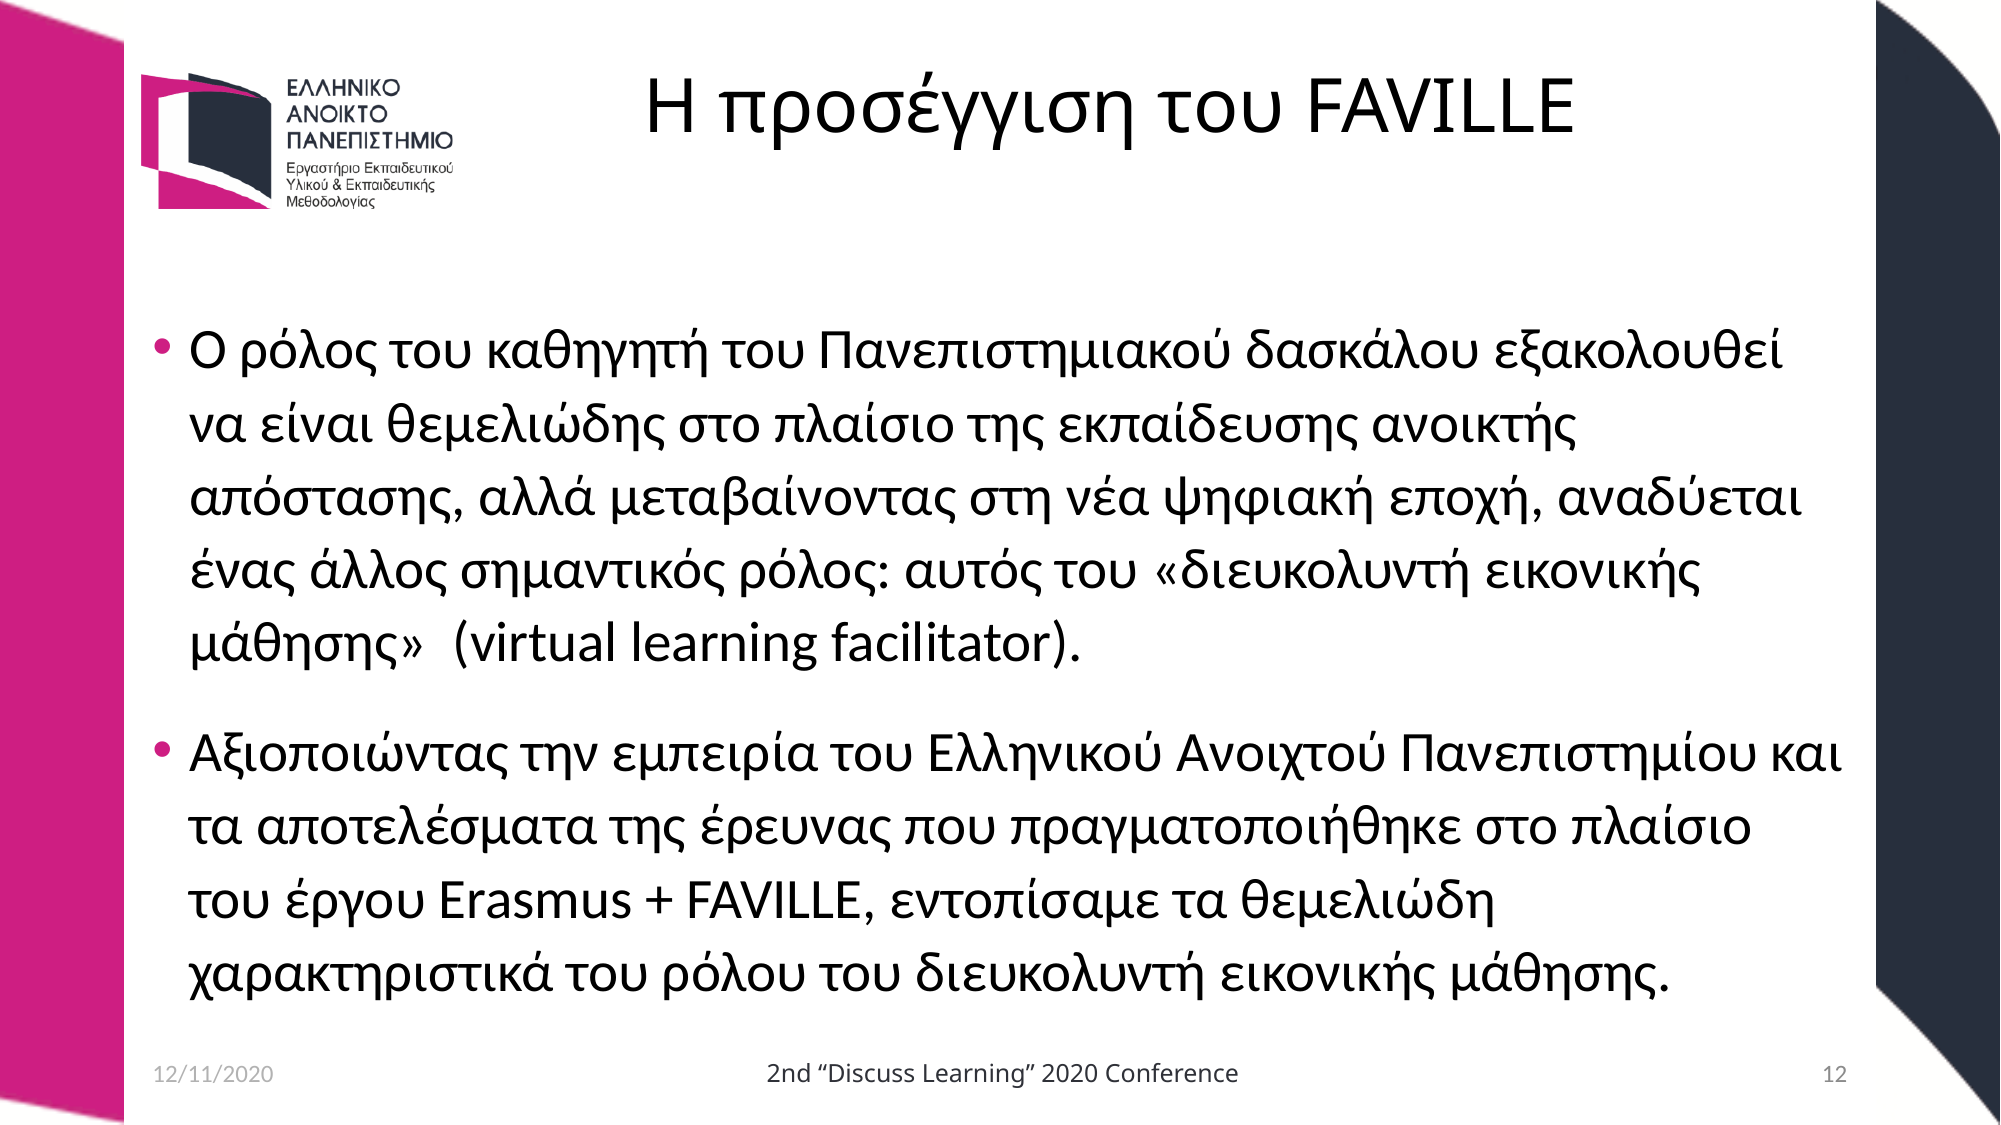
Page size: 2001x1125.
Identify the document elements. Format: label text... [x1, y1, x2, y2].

picture [0, 0, 124, 1125]
list Ο ρόλος του καθηγητή του Πανεπιστημιακού δασκάλου εξακολουθεί να είναι θεμελιώδης στο πλαίσιο της εκπαίδευσης ανοικτής απόστασης, αλλά μεταβαίνοντας στη νέα ψηφιακή εποχή, αναδύεται ένας άλλος σημαντικός ρόλος: αυτός του «διευκολυντή εικονικής μάθησης» (virtual learning facilitator). Αξιοποιώντας την εμπειρία του Ελληνικού Ανοιχτού Πανεπιστημίου και τα αποτελέσματα της έρευνας που πραγματοποιήθηκε στο πλαίσιο του έργου Erasmus + FAVILLE, εντοπίσαμε τα θεμελιώδη χαρακτηριστικά του ρόλου του διευκολυντή εικονικής μάθησης. [137, 299, 1863, 1014]
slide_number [137, 1042, 588, 1103]
footer 2nd “Discuss Learning” 2020 Conference [662, 1042, 1338, 1103]
picture [133, 73, 453, 209]
picture [1876, 0, 2000, 1125]
title Η προσέγγιση του FAVILLE [628, 59, 1864, 278]
slide_number 12 [1412, 1042, 1863, 1103]
